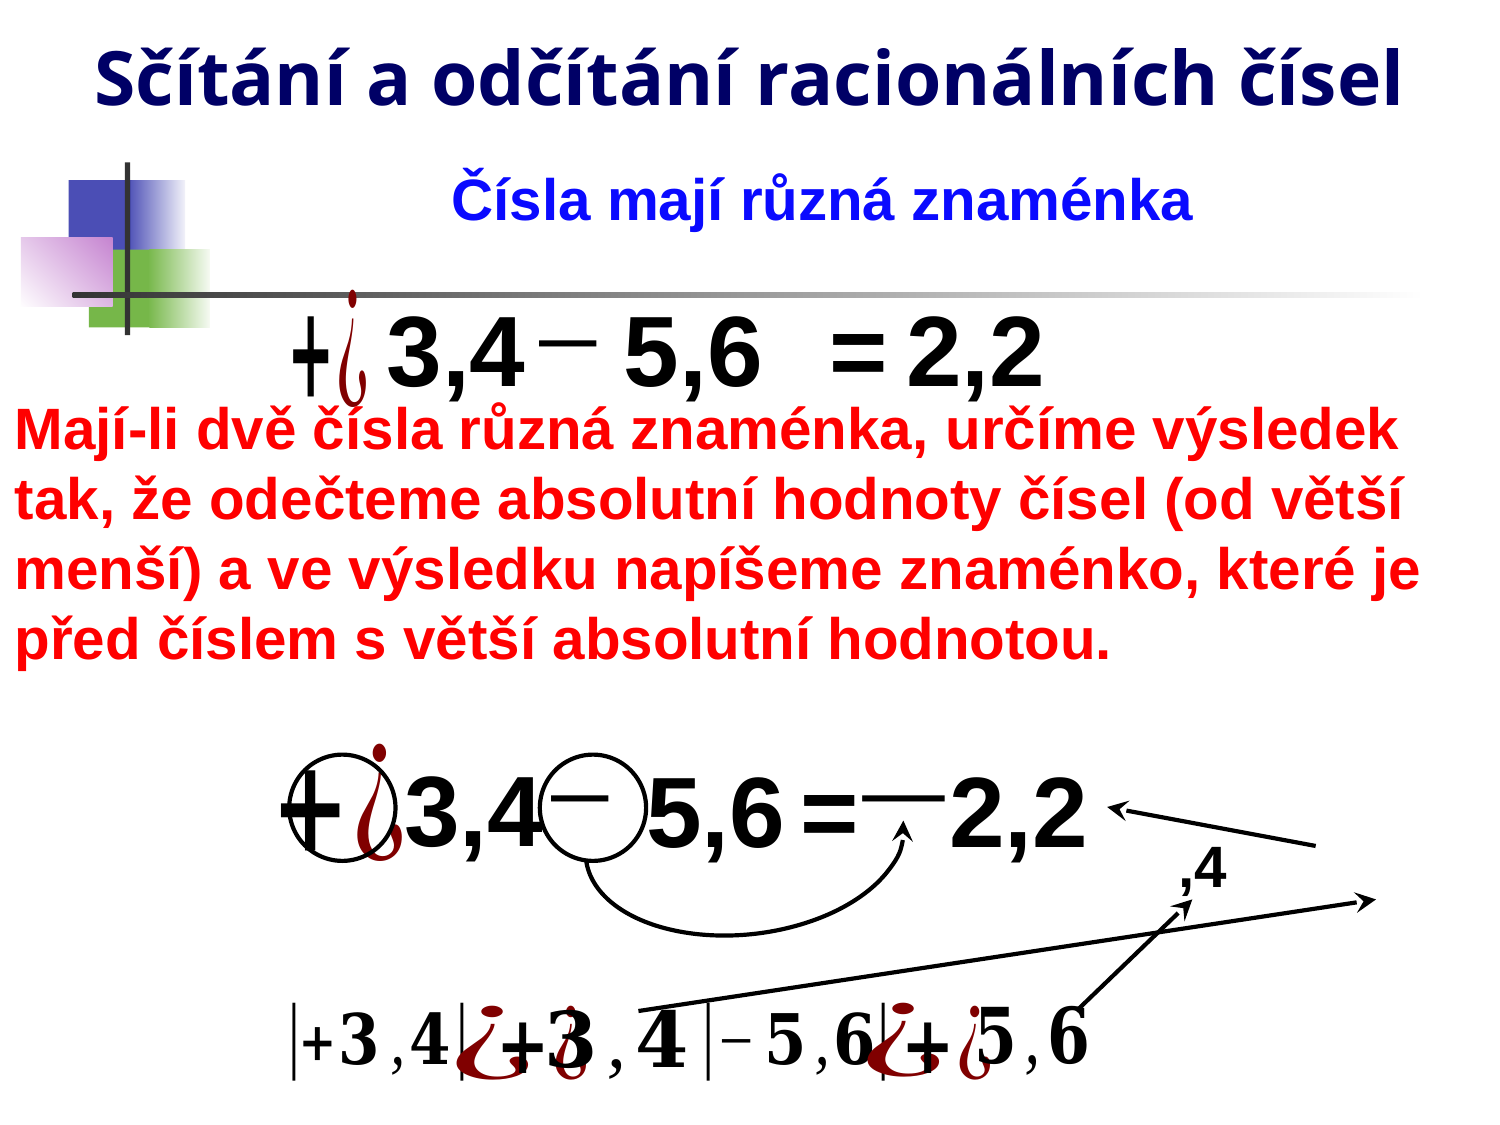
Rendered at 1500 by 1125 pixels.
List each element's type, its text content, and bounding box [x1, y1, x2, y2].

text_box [638, 899, 1074, 1012]
text_box Čísla mají různá znaménka [236, 154, 1410, 240]
text_box [539, 754, 647, 861]
text_box Mají-li dvě čísla různá znaménka, [0, 383, 1500, 469]
text_box Mají-li dvě čísla různá znaménka, určíme výsledek tak, že odečteme absolutní hodnoty čísel (od větší menší) [0, 469, 1500, 609]
title Sčítání a odčítání racionálních čísel [0, 18, 1500, 128]
text_box Mají-li dvě čísla různá znaménka, určíme výsledek tak, že odečteme absolutní hodnoty čísel (od větší menší) a ve výsledku napíšeme znaménko, které je před číslem s větší absolutní hodnotou. [0, 609, 1500, 679]
text_box 5,6 [631, 739, 785, 854]
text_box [1106, 807, 1316, 847]
text_box 5,6 [609, 278, 814, 383]
text_box 3,4 [389, 739, 562, 874]
text_box = [785, 739, 868, 835]
text_box [289, 754, 396, 861]
text_box = [814, 278, 898, 383]
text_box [1194, 899, 1377, 1012]
text_box 3,4 [371, 278, 550, 383]
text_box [1076, 899, 1193, 1012]
text_box 2,2 [934, 739, 1108, 875]
text_box [585, 820, 913, 917]
